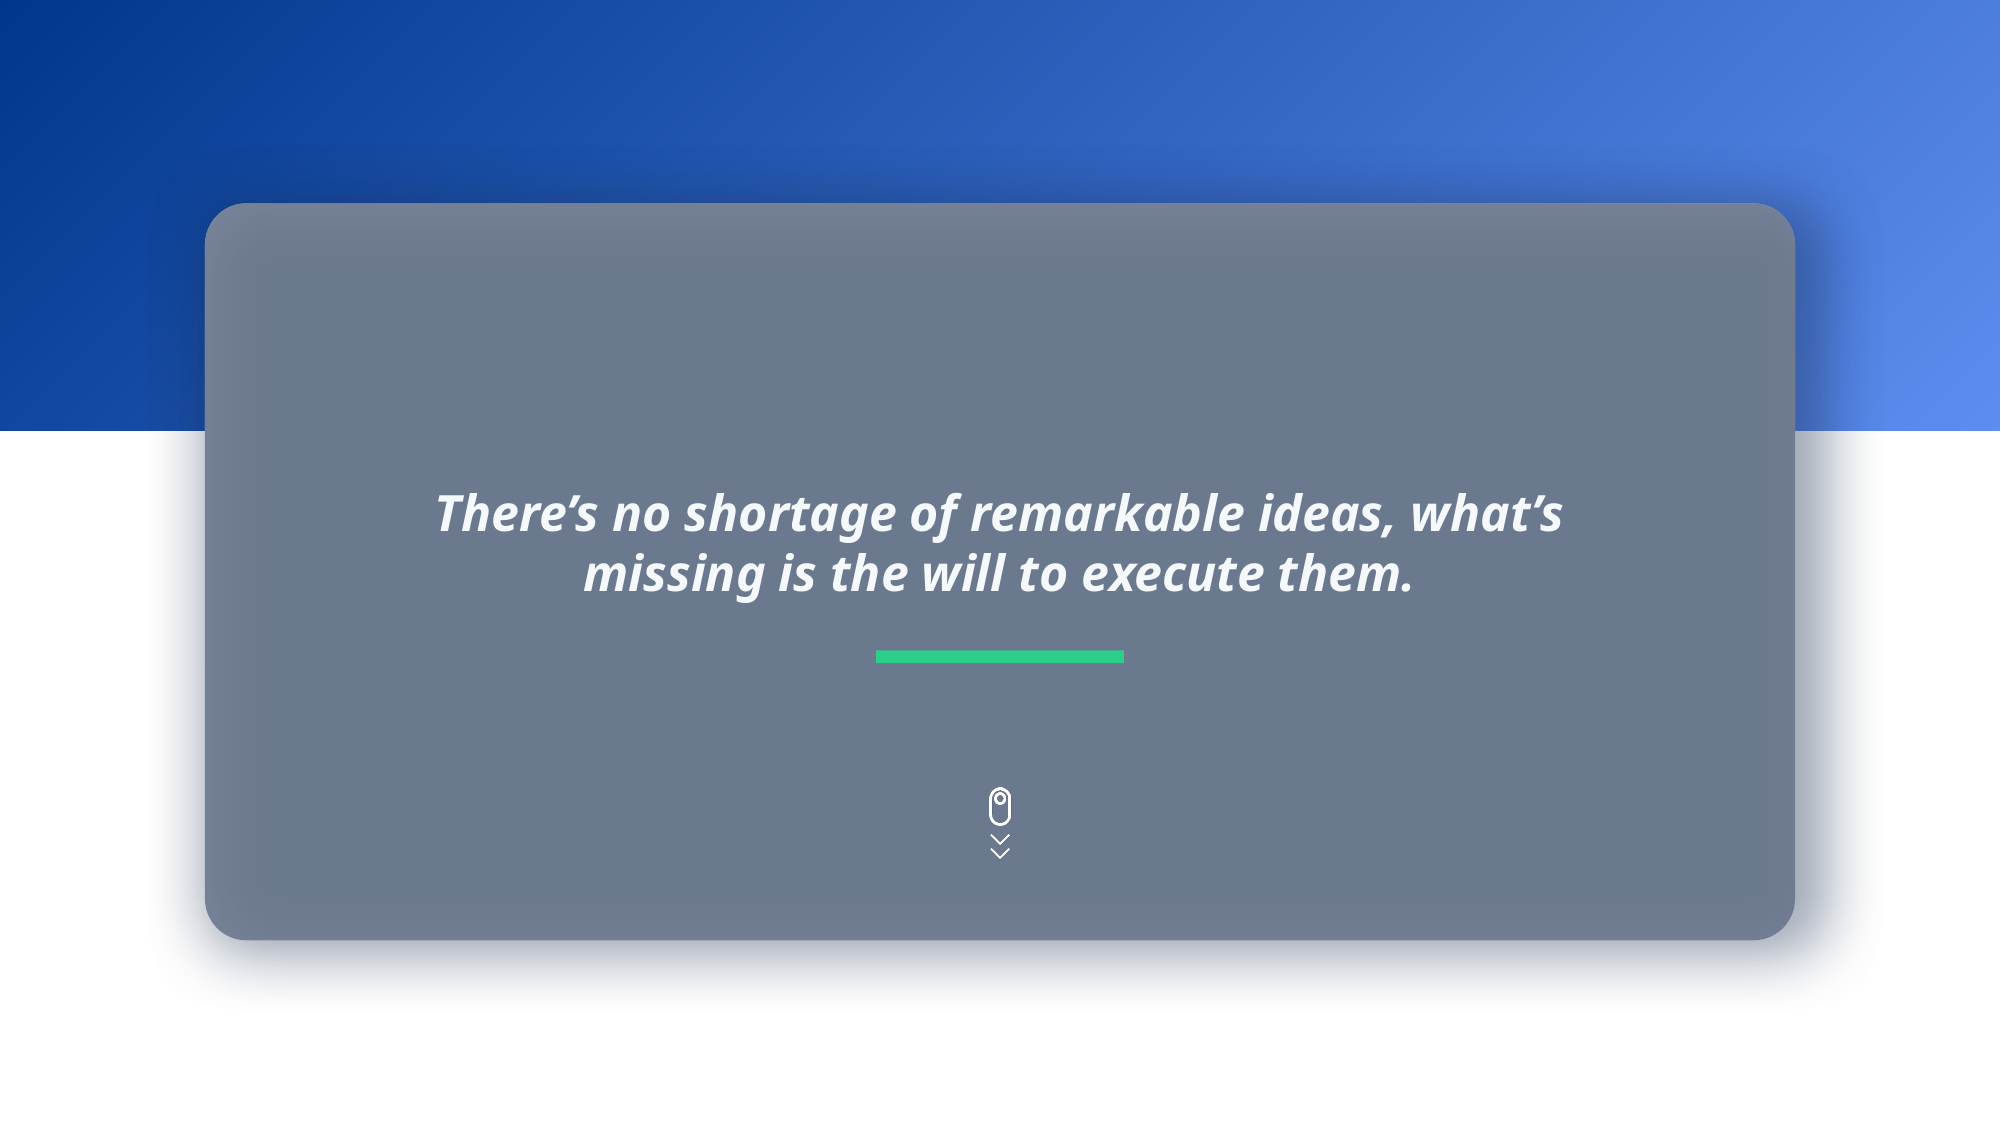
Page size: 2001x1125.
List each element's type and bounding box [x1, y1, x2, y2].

picture [204, 203, 1796, 941]
text_box [981, 787, 1019, 867]
